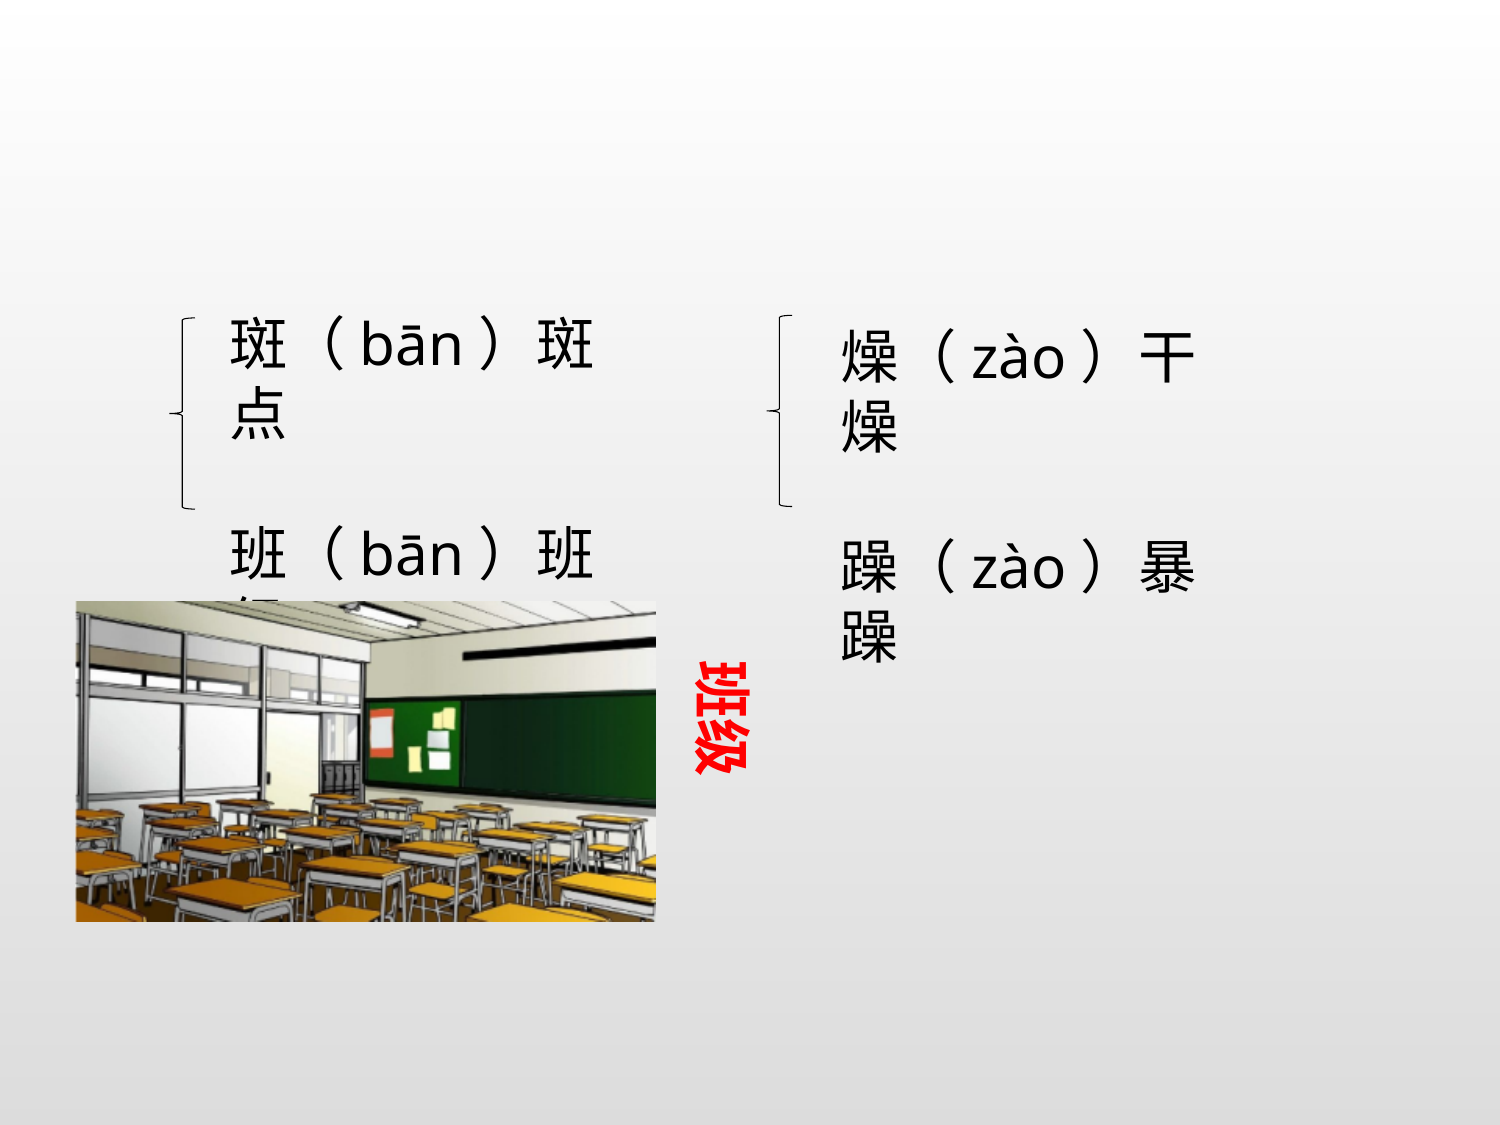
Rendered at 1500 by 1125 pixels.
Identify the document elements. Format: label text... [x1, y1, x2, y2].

text_box 班级 [665, 645, 767, 922]
picture [75, 601, 656, 922]
text_box 斑（bān）斑点 班（bān）班级 [214, 299, 656, 601]
text_box [169, 317, 196, 510]
text_box 燥（zào）干燥 躁（zào）暴躁 [826, 312, 1268, 678]
text_box [766, 314, 793, 508]
